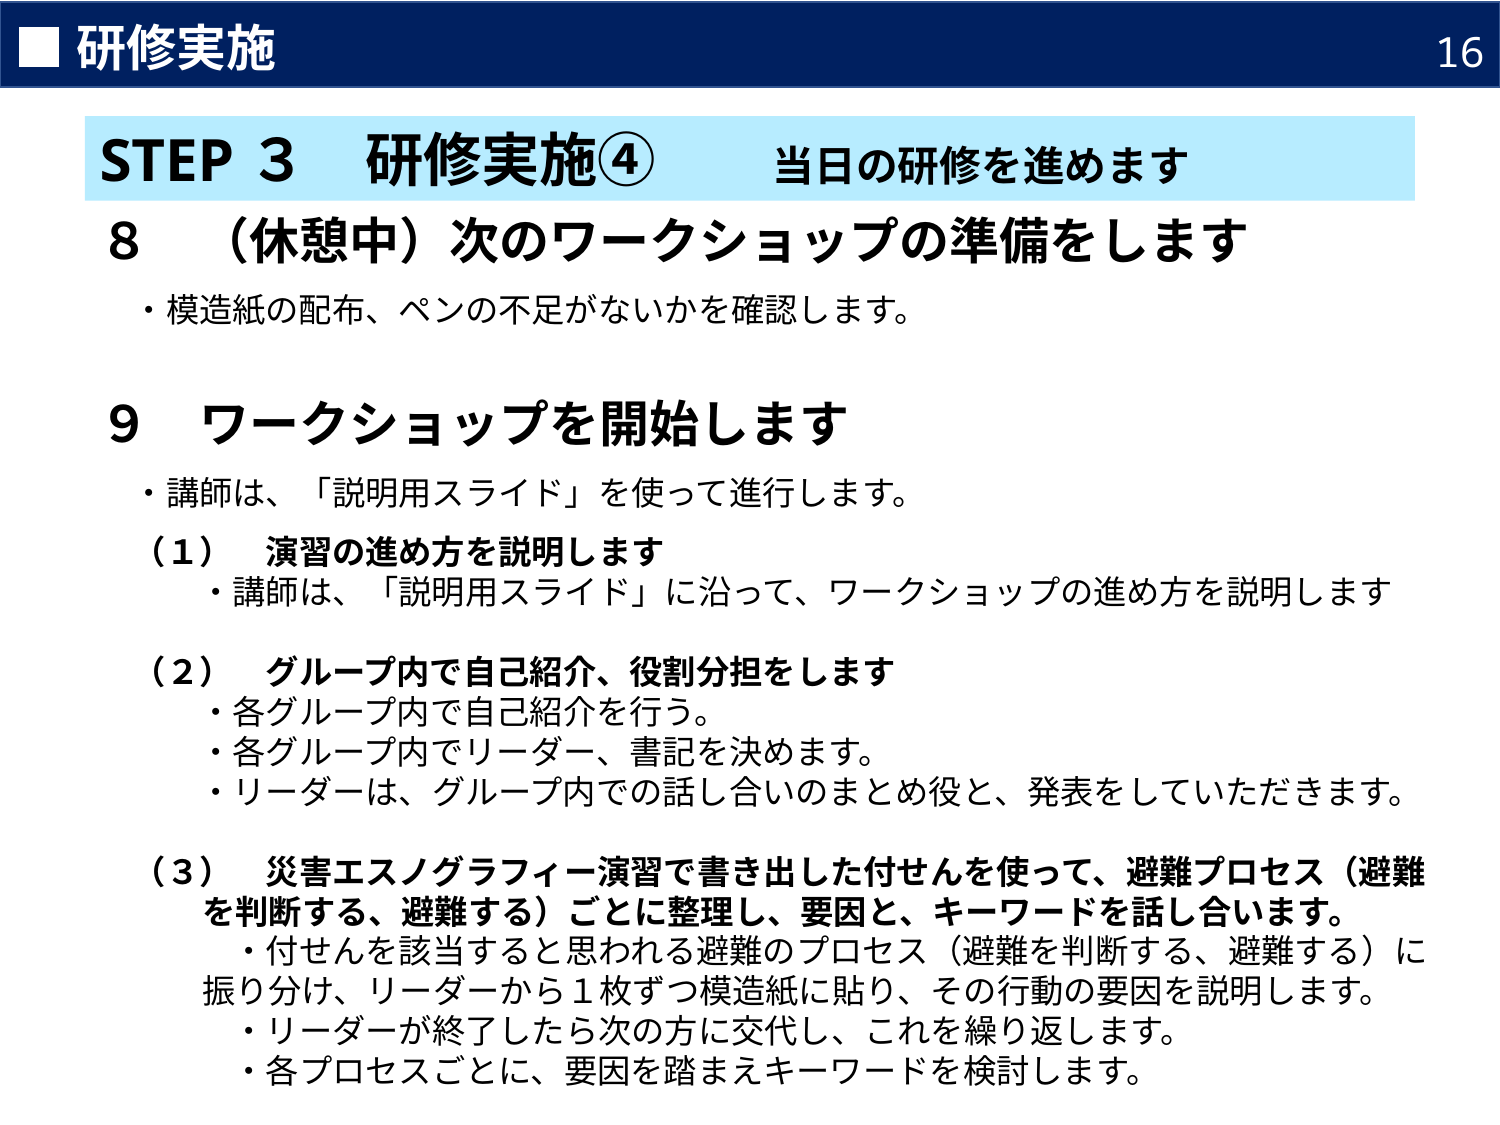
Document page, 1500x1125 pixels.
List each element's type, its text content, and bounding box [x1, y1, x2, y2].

slide_number 16 [1162, 24, 1500, 85]
text_box [0, 84, 1500, 88]
text_box ８ （休憩中）次のワークショップの準備をします ・模造紙の配布、ペンの不足がないかを確認します。 [84, 201, 1415, 337]
text_box ■研修実施 [0, 9, 1500, 84]
text_box （１） 演習の進め方を説明します ・講師は、「説明用スライド」に沿って、ワークショップの進め方を説明します （２） グループ内で自己紹介、役割分担をします ・各グループ内で自己紹介を行う。 ・各グループ内でリーダー、書記を決めます。 ・リーダーは、グループ内での話し合いのまとめ役と、発表をしていただきます。 （３） 災害エスノグラフィー演習で書き出した付せんを使って、避難プロセス（避難を判断する、避難する）ごとに整理し、要因と、キーワードを話し合います。 ・付せんを該当すると思われる避難のプロセス（避難を判断する、避難する）に振り分け、リーダーから１枚ずつ模造紙に貼り、その行動の要因を説明します。 ・リーダーが終了したら次の方に交代し、これを繰り返します。 ・各プロセスごとに、要因を踏まえキーワードを検討します。 [84, 524, 1448, 1098]
text_box ９ ワークショップを開始します ・講師は、「説明用スライド」を使って進行します。 [84, 385, 1415, 520]
text_box STEP３ 研修実施④ 当日の研修を進めます [84, 116, 1415, 201]
text_box [0, 1, 1500, 9]
